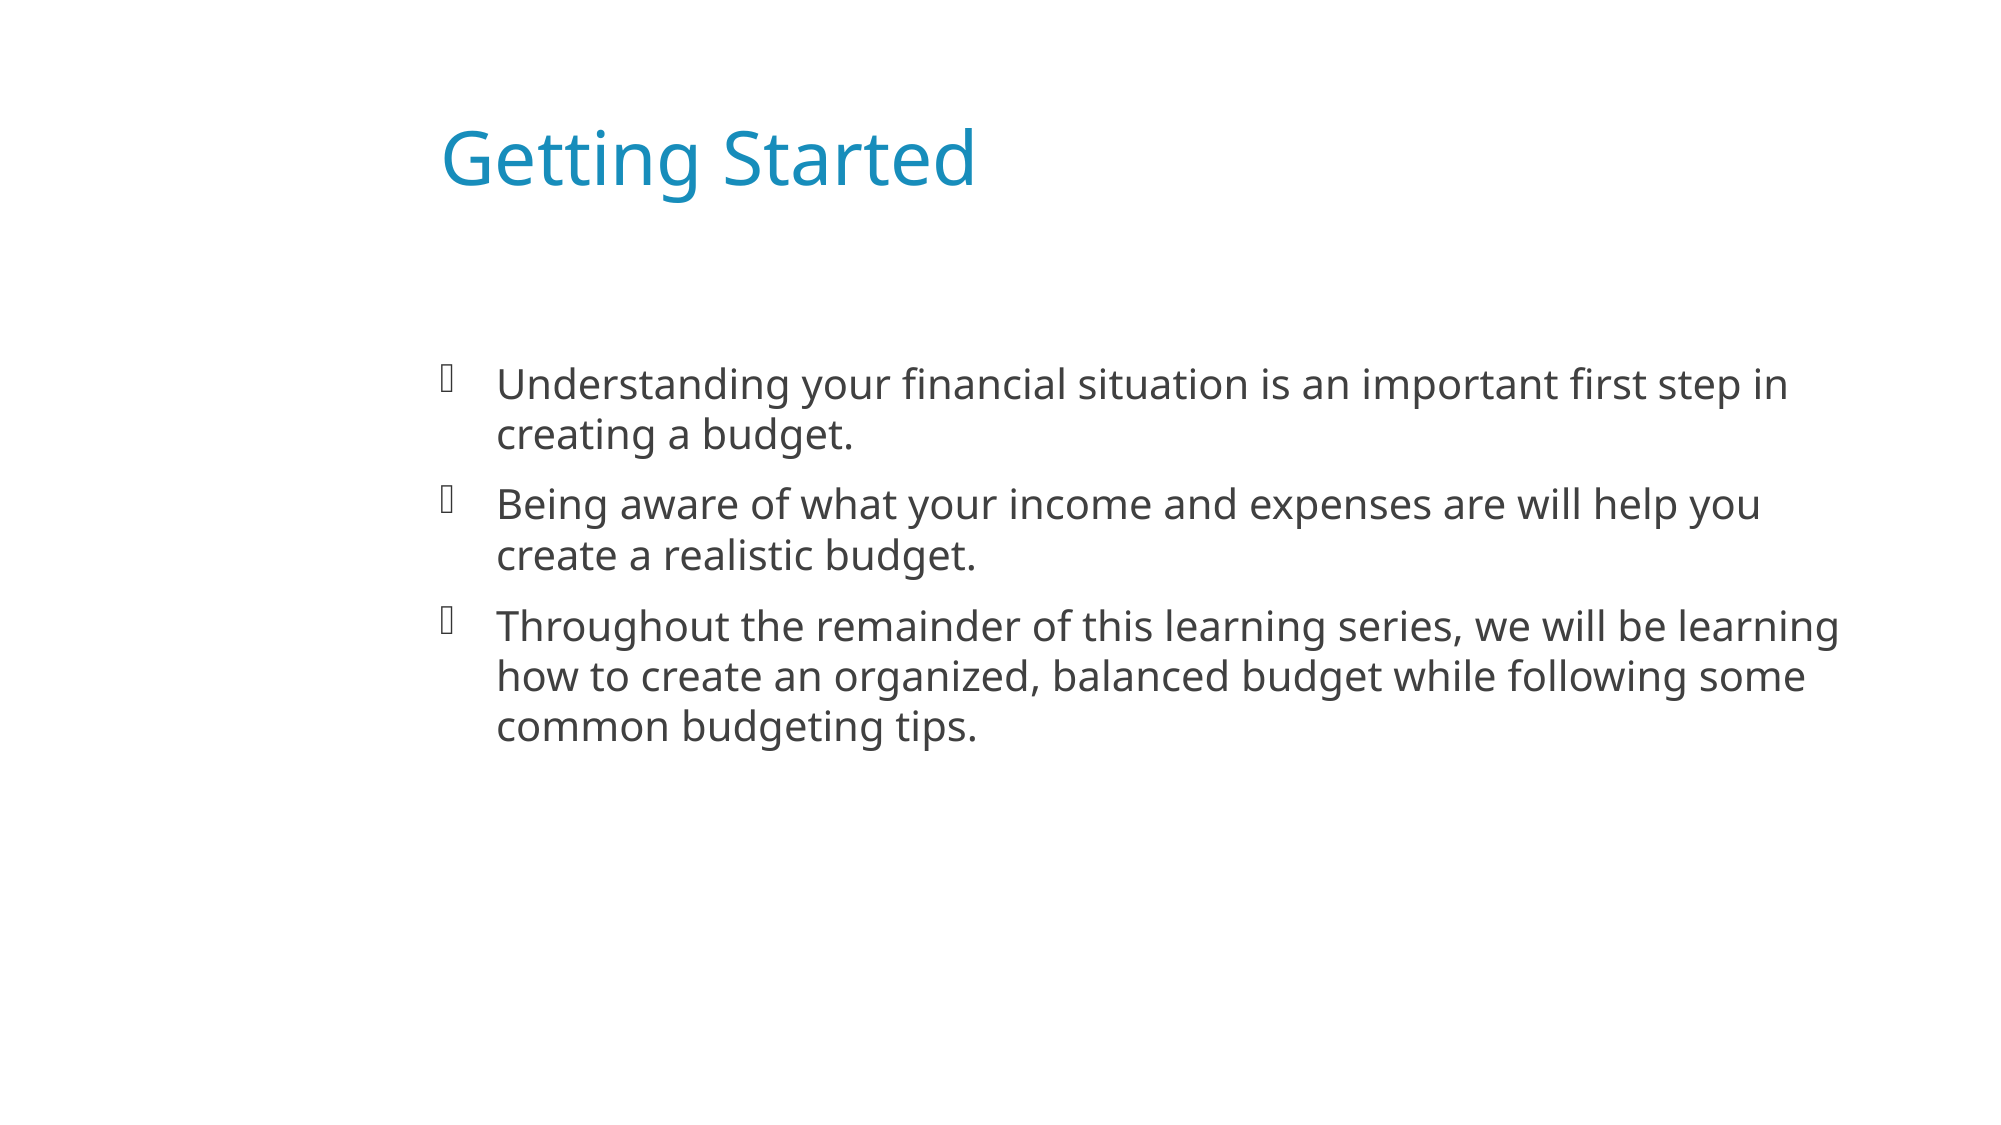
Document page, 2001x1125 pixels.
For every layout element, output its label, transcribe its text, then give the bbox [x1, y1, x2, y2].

list Understanding your financial situation is an important first step in creating a budget. Being aware of what your income and expenses are will help you create a realistic budget. Throughout the remainder of this learning series, we will be learning how to create an organized, balanced budget while following some common budgeting tips. [424, 350, 1888, 970]
title Getting Started [425, 102, 1888, 313]
